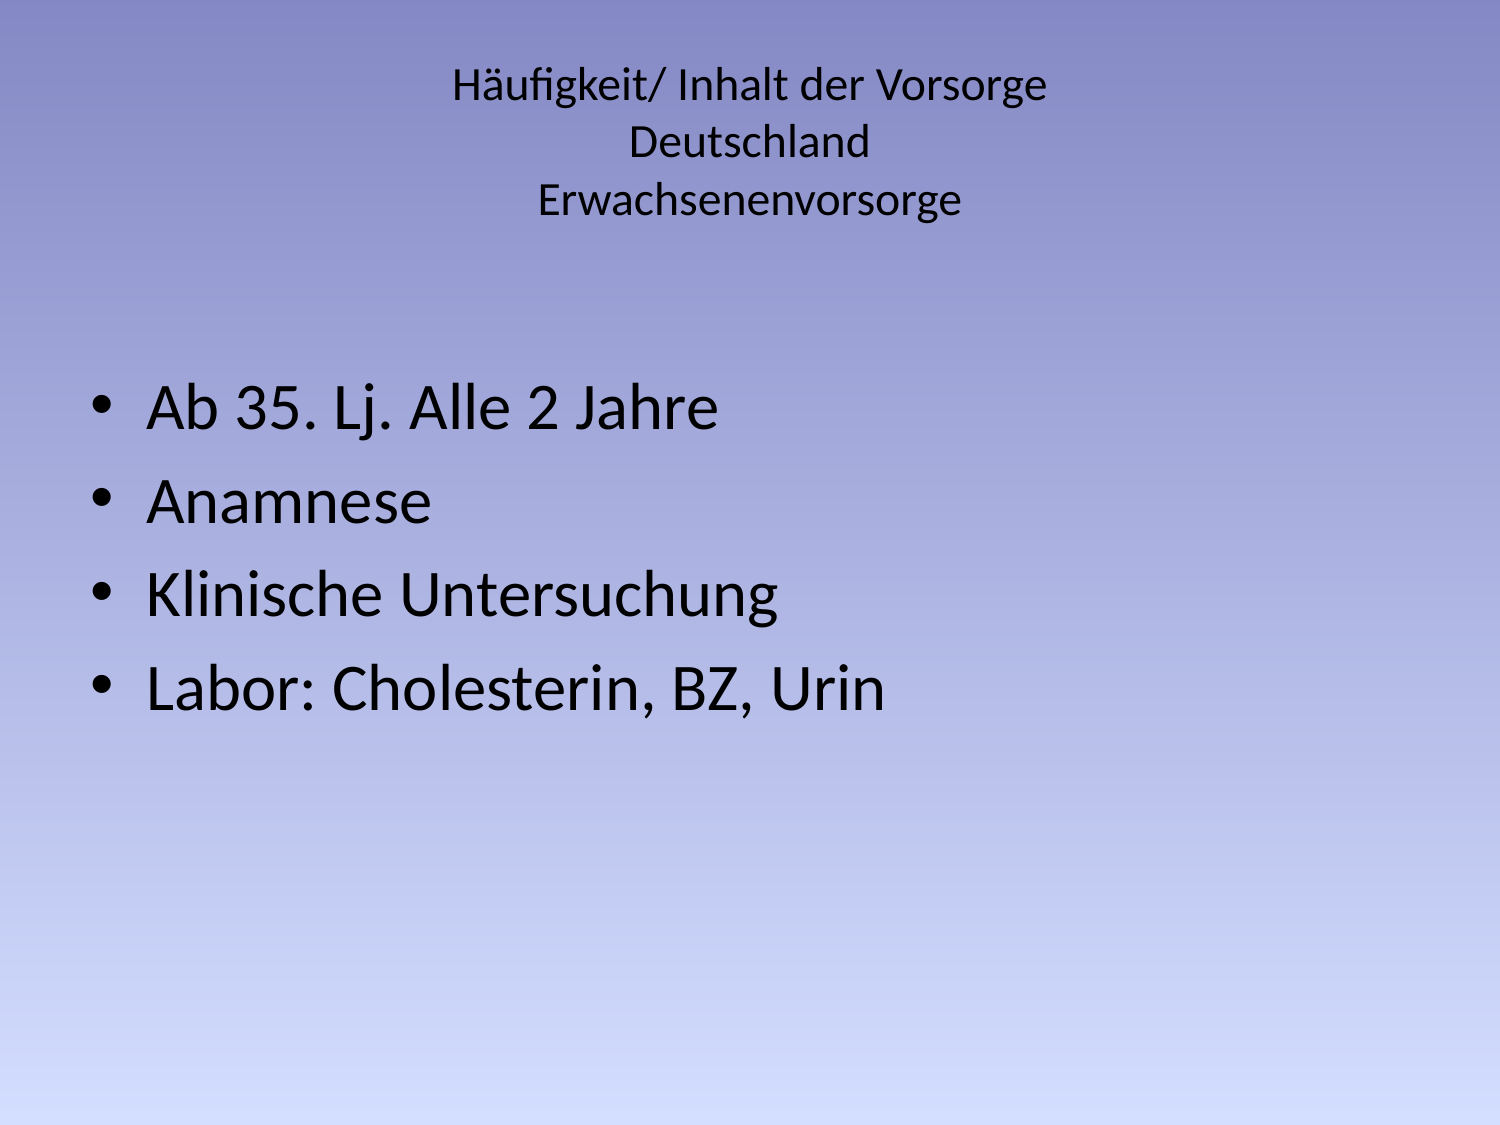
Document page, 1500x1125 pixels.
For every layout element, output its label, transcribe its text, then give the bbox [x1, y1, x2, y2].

title Häufigkeit/ Inhalt der Vorsorge Deutschland Erwachsenenvorsorge [75, 45, 1425, 233]
list Ab 35. Lj. Alle 2 Jahre Anamnese Klinische Untersuchung Labor: Cholesterin, BZ, Urin [75, 262, 1425, 1005]
